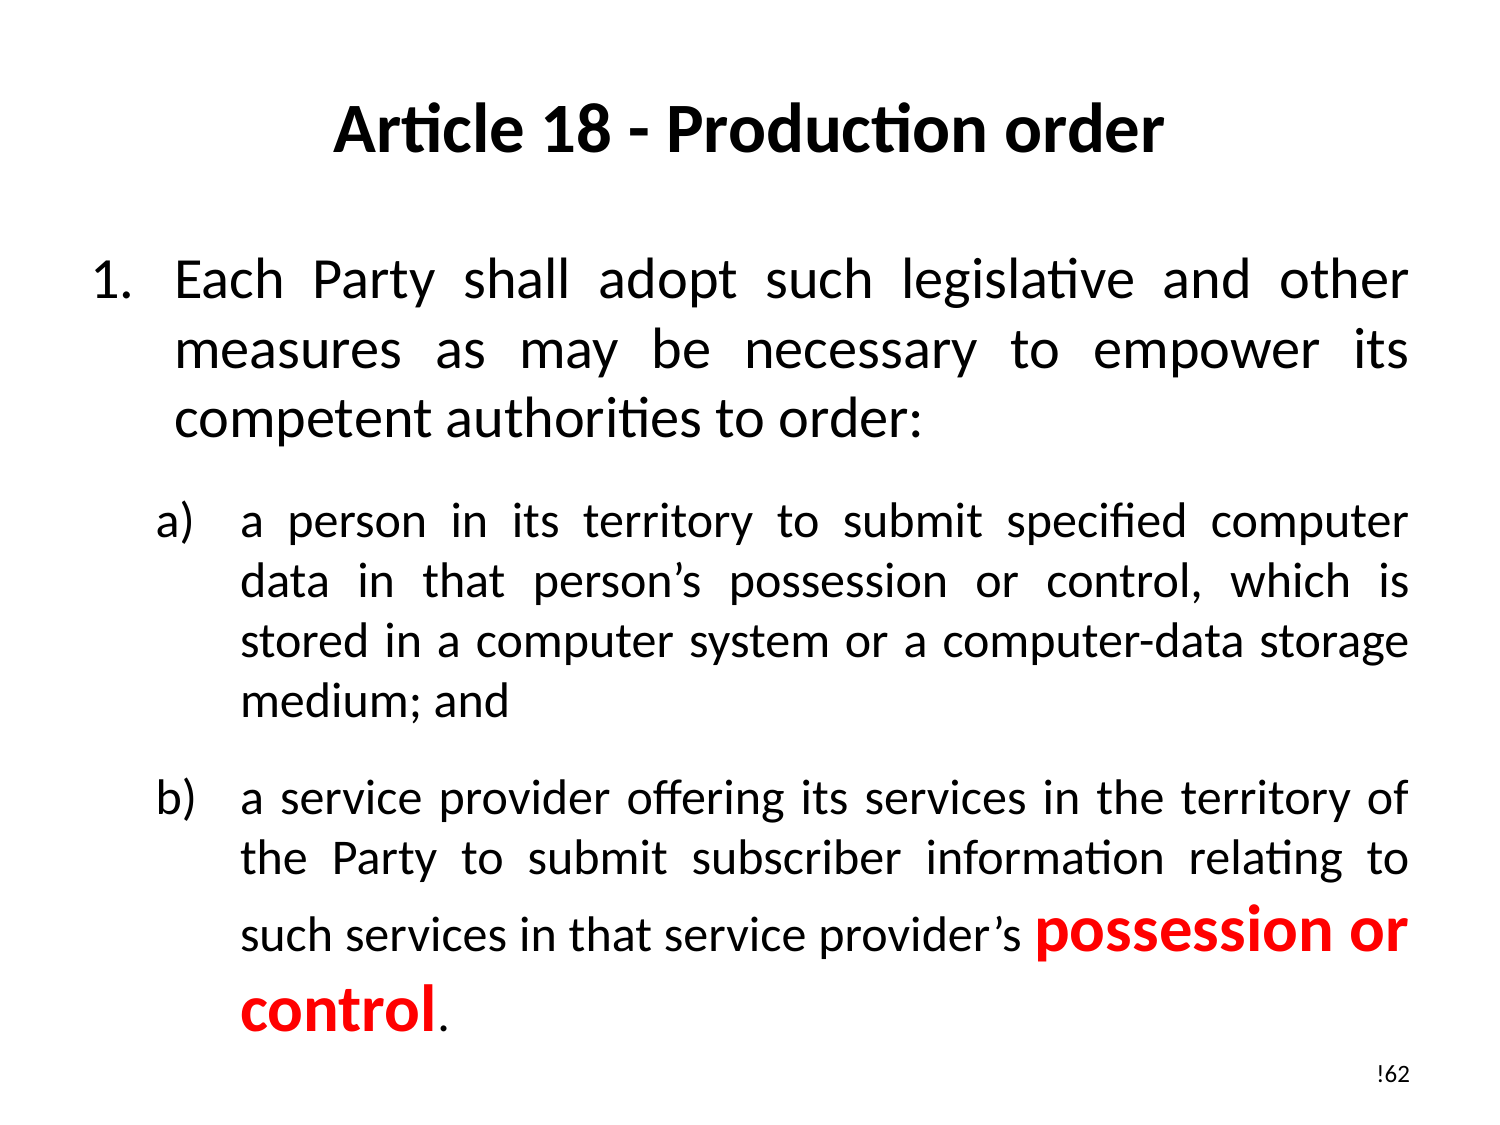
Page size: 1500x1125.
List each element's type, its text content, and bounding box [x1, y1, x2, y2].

list Each Party shall adopt such legislative and other measures as may be necessary to empower its competent authorities to order: a person in its territory to submit specified computer data in that person’s possession or control, which is stored in a computer system or a computer-data storage medium; and a service provider offering its services in the territory of the Party to submit subscriber information relating to such services in that service provider’s possession or control. [74, 232, 1426, 1053]
slide_number !62 [1074, 1042, 1425, 1103]
title Article 18 - Production order [74, 44, 1426, 204]
